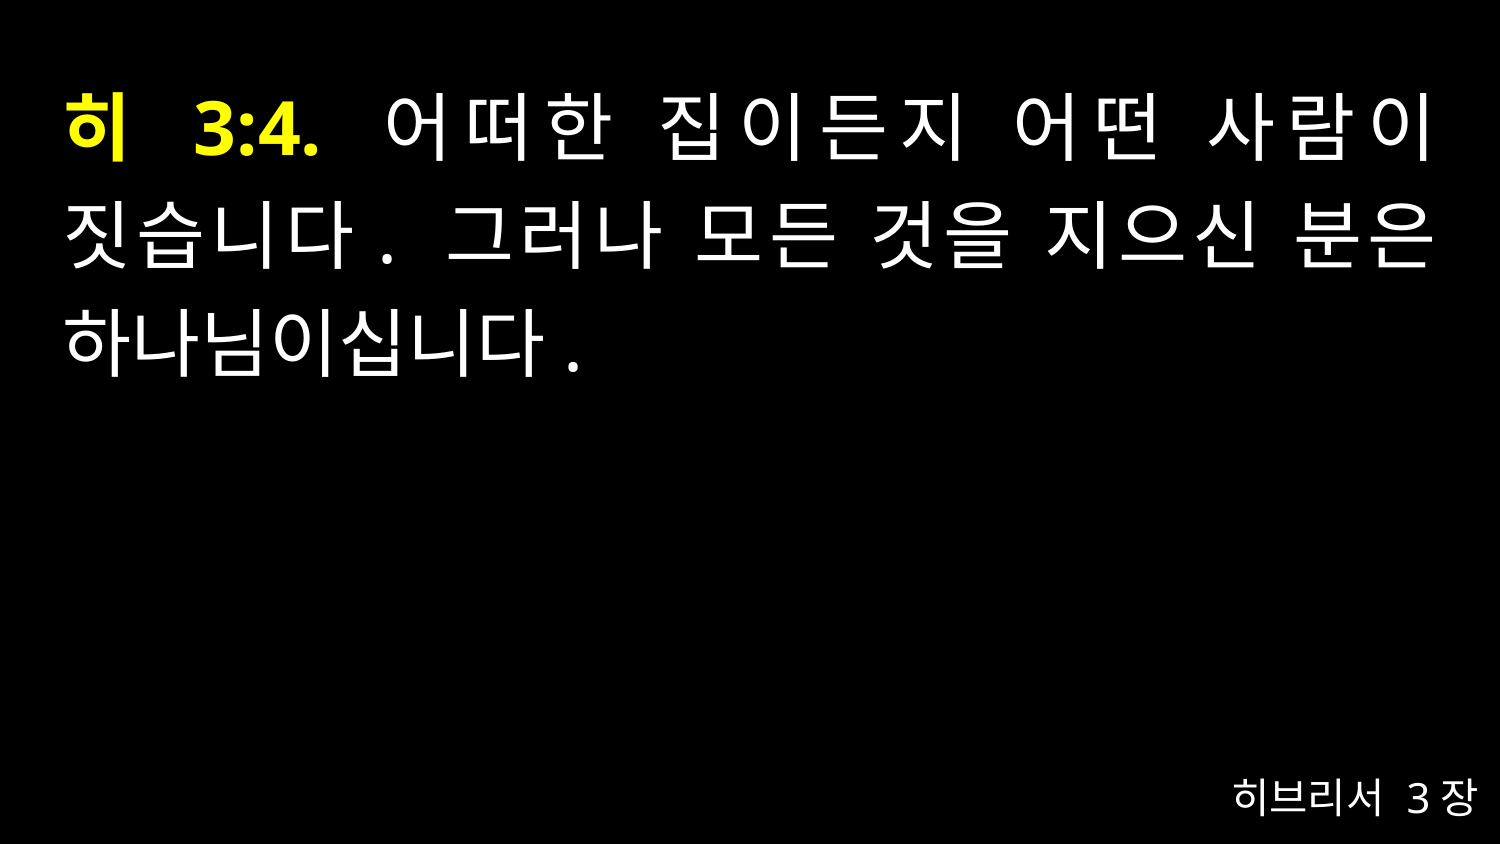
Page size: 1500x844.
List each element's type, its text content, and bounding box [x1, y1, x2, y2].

subtitle 히브리서 3장 [916, 770, 1500, 844]
title 히 3:4. 어떠한 집이든지 어떤 사람이 짓습니다. 그러나 모든 것을 지으신 분은 하나님이십니다. [0, 0, 1500, 844]
